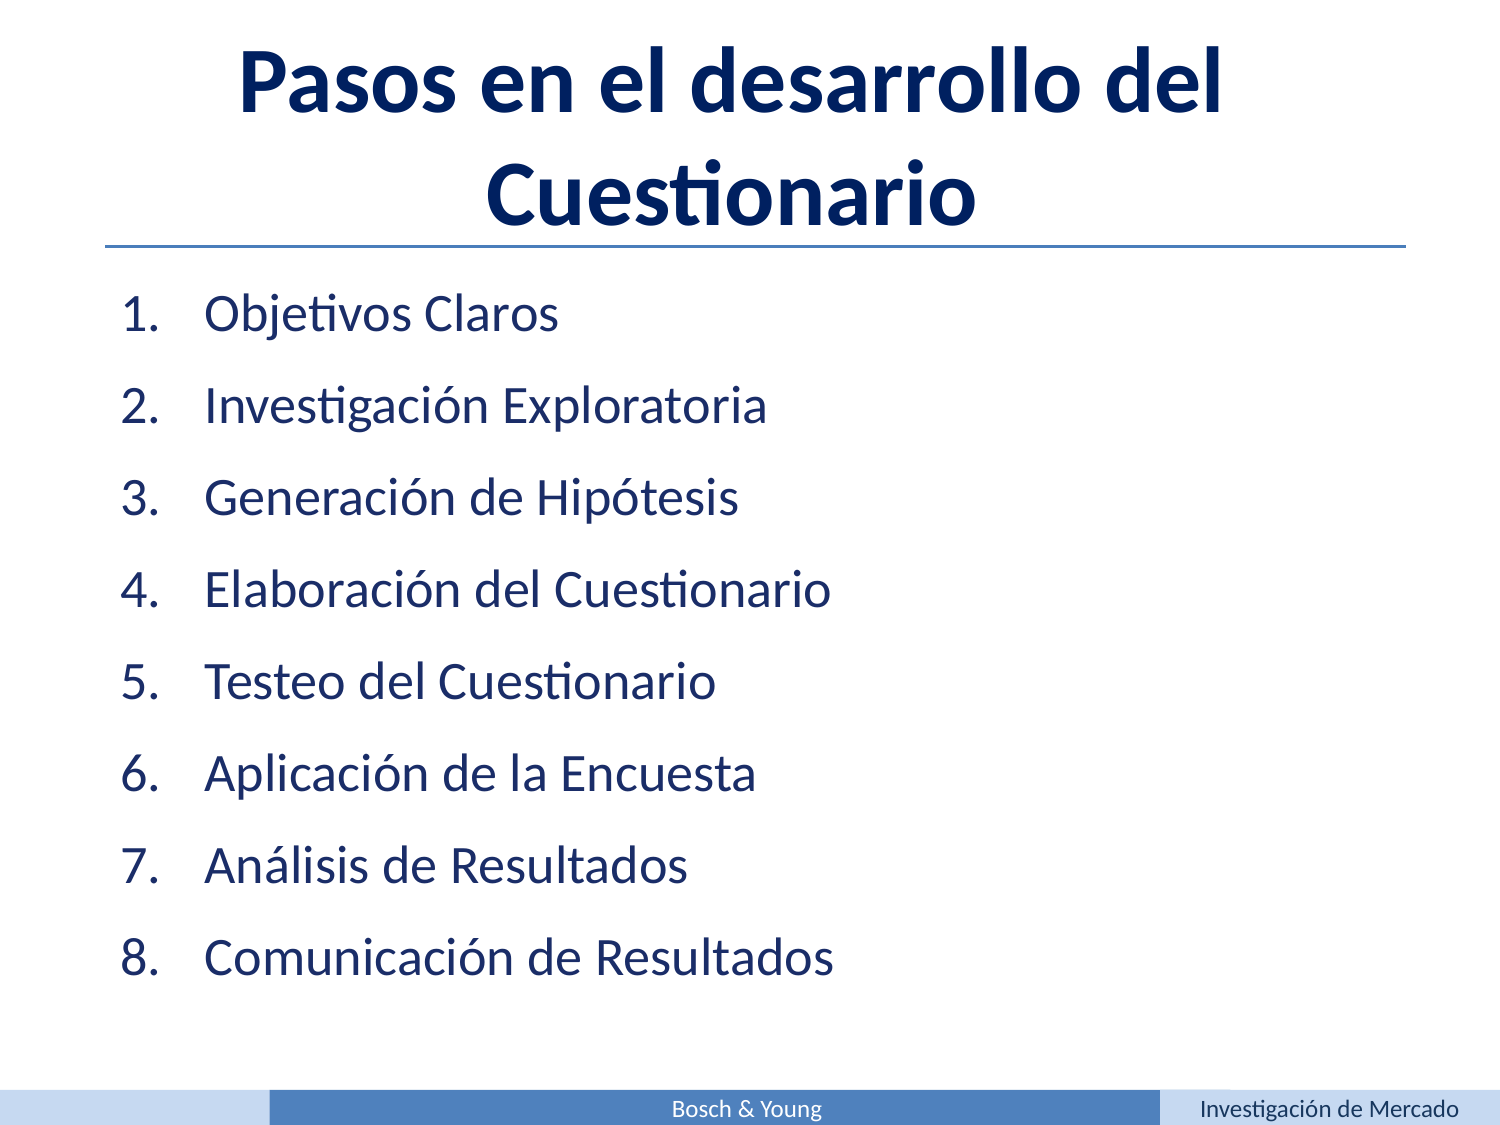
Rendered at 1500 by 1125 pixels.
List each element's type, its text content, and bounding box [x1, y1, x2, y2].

text_box Pasos en el desarrollo del Cuestionario [46, 11, 1418, 252]
text_box Bosch & Young [272, 1088, 1158, 1125]
text_box Objetivos Claros Investigación Exploratoria Generación de Hipótesis Elaboración del Cuestionario Testeo del Cuestionario Aplicación de la Encuesta Análisis de Resultados Comunicación de Resultados [105, 269, 1453, 1071]
text_box [0, 1088, 272, 1125]
text_box Investigación de Mercado [1158, 1088, 1500, 1125]
